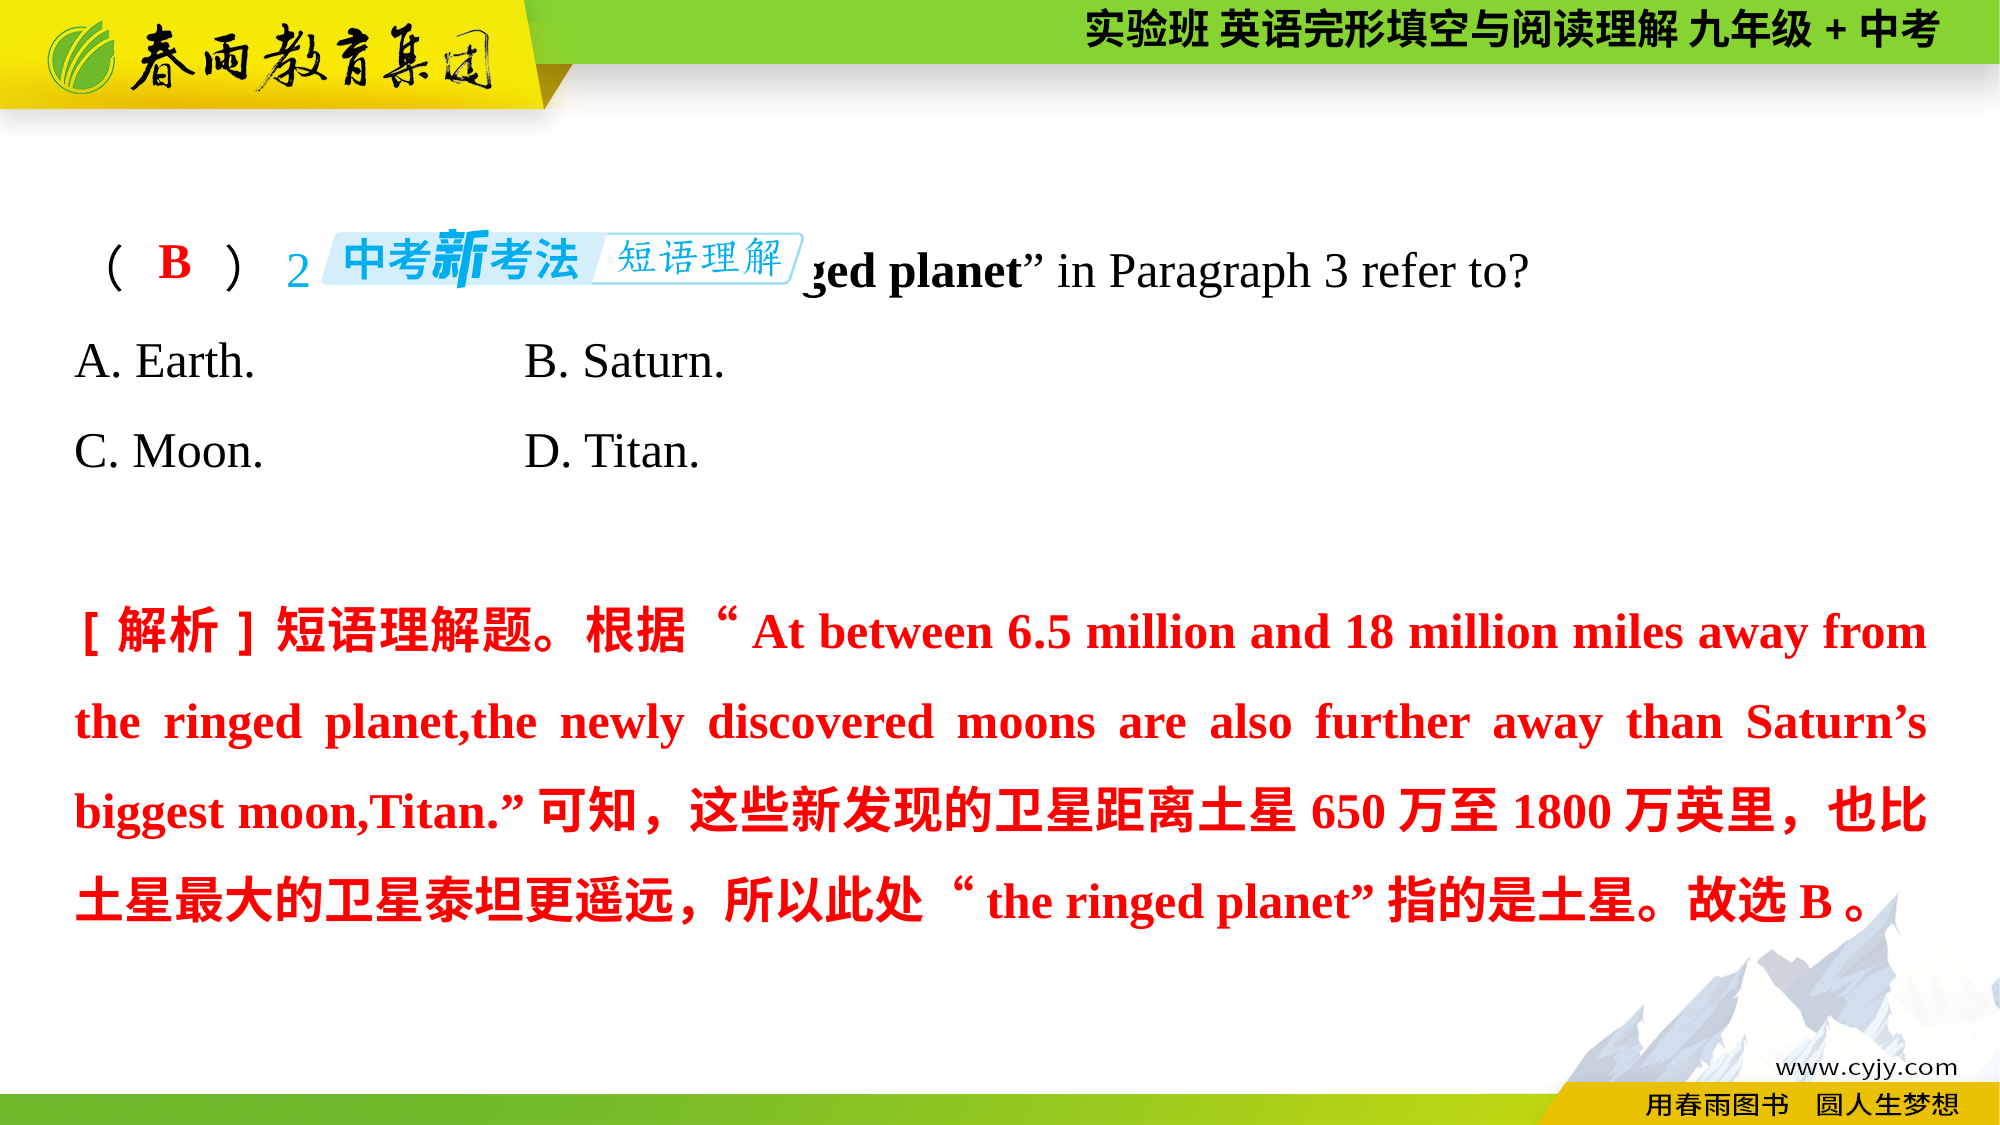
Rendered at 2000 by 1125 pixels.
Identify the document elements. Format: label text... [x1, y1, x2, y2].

list （ ）2. What does “the ringed planet” in Paragraph 3 refer to? A. Earth. B. Saturn. C. Moon. D. Titan. [59, 200, 1944, 579]
text_box [解析]短语理解题。根据“At between 6.5 million and 18 million miles away from the ringed planet,the newly discovered moons are also further away than Saturn’s biggest moon,Titan.”可知，这些新发现的卫星距离土星650万至1800万英里，也比土星最大的卫星泰坦更遥远，所以此处“the ringed planet”指的是土星。故选B。 [59, 579, 1944, 937]
text_box B [143, 221, 207, 296]
picture [0, 0, 2000, 1125]
